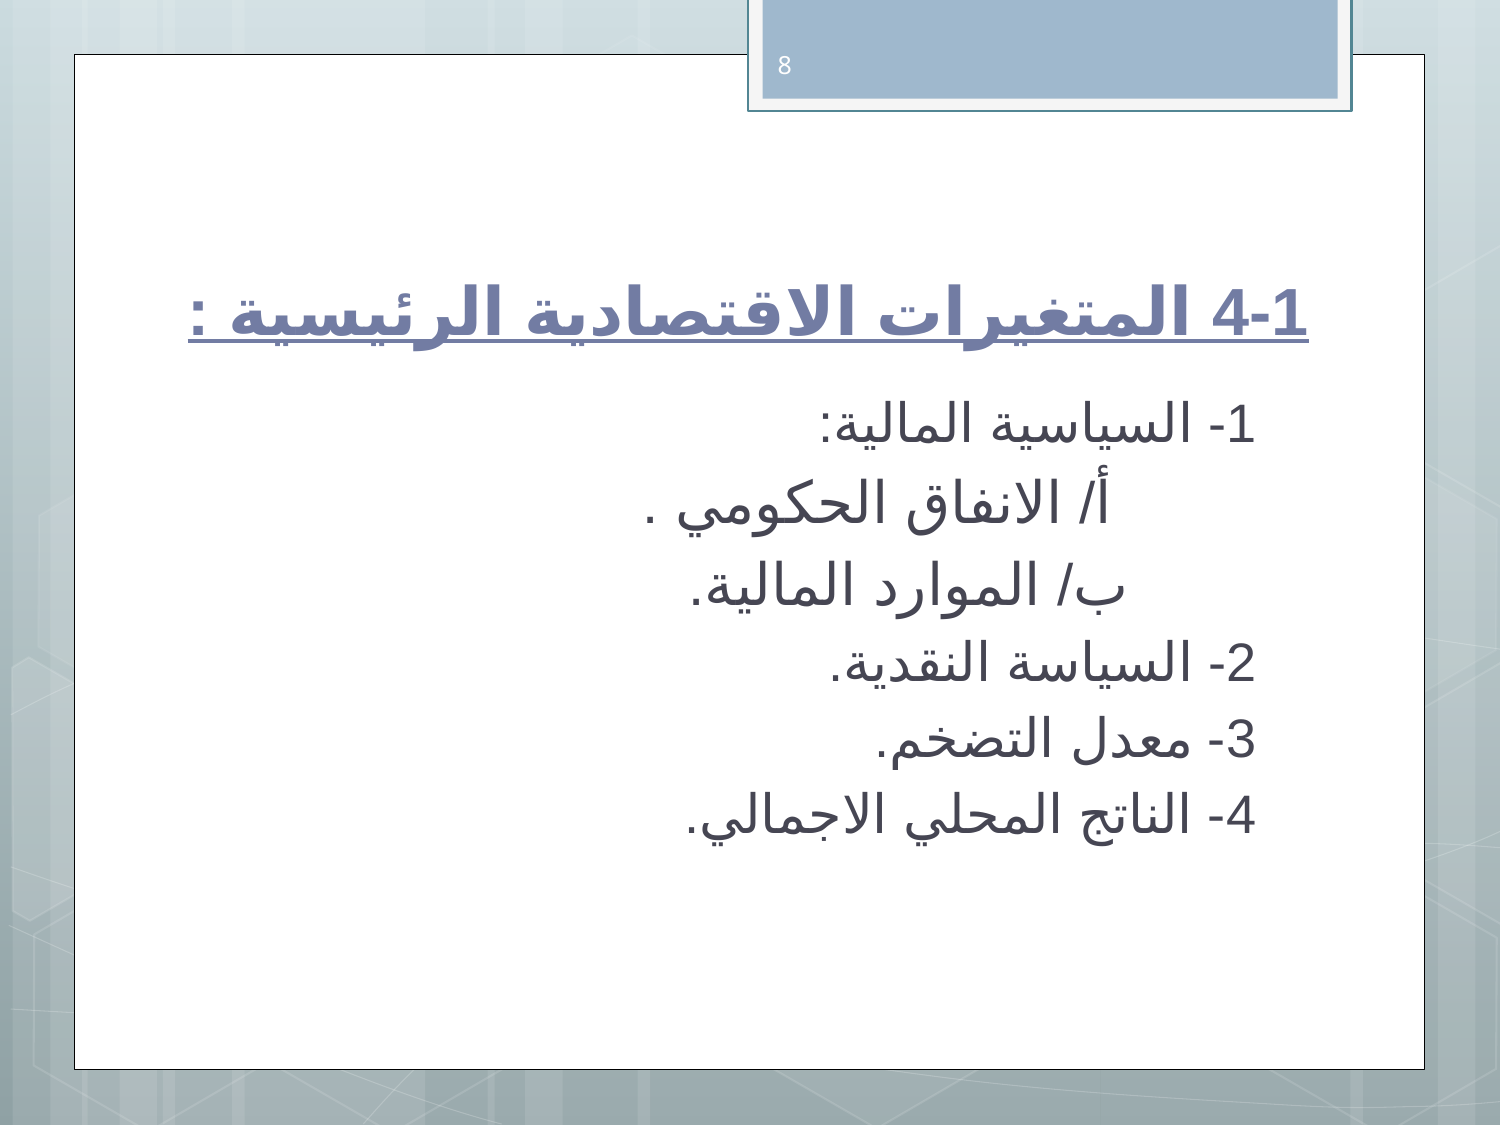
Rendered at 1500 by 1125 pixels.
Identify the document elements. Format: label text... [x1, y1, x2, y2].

title 4-1 المتغيرات الاقتصادية الرئيسية : [171, 168, 1324, 357]
slide_number 8 [762, 36, 982, 97]
list 1- السياسية المالية: أ/ الانفاق الحكومي . ب/ الموارد المالية. 2- السياسة النقدية. 3- معدل التضخم. 4- الناتج المحلي الاجمالي. [171, 381, 1283, 957]
